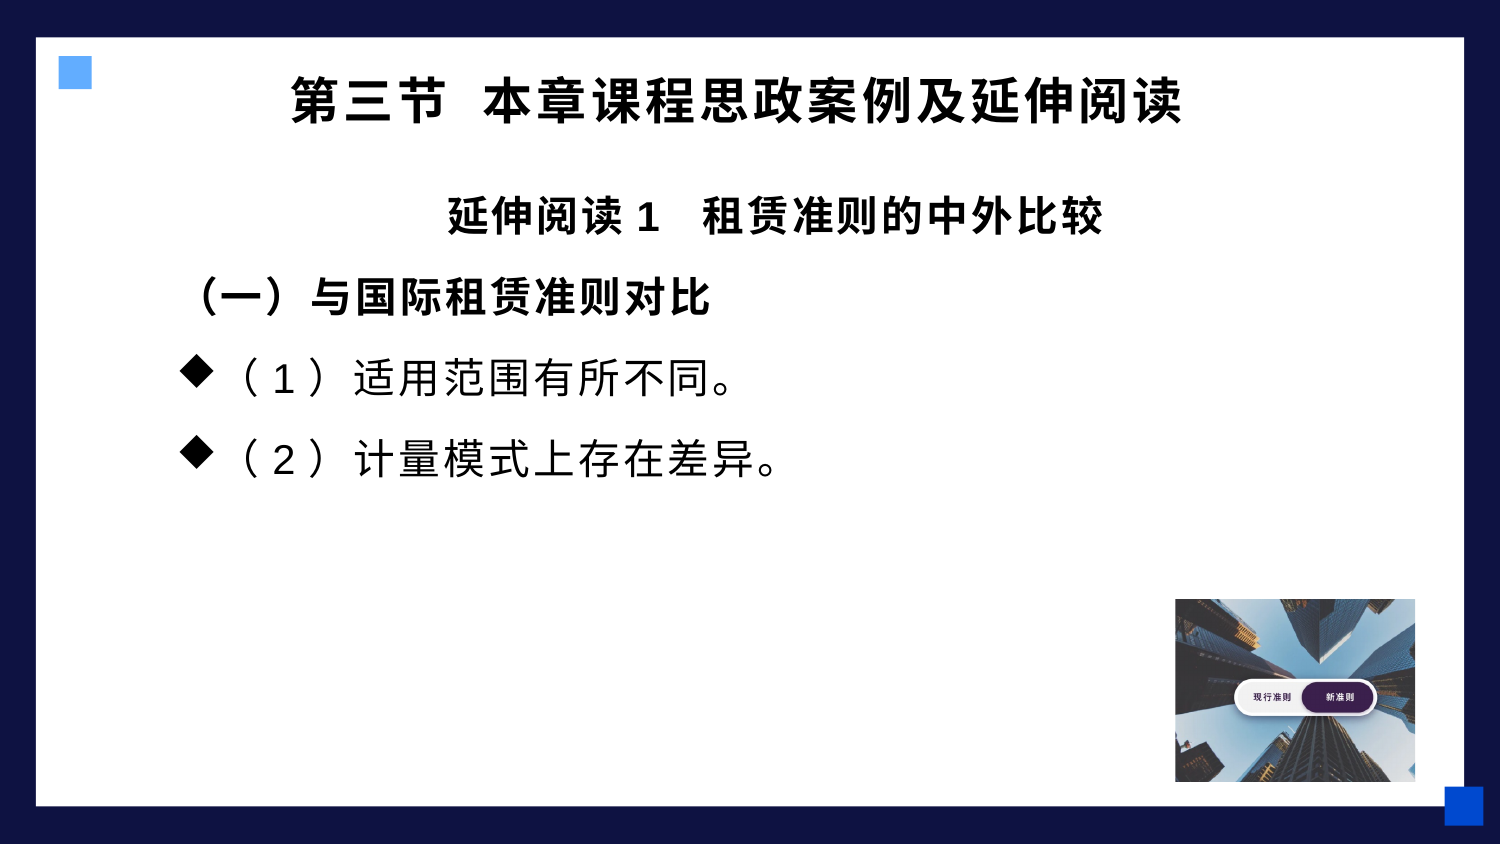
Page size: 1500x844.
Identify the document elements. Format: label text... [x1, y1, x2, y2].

title 第三节 本章课程思政案例及延伸阅读 [141, 48, 1327, 138]
list 延伸阅读1 租赁准则的中外比较 （一）与国际租赁准则对比 （1）适用范围有所不同。 （2）计量模式上存在差异。 [159, 179, 1388, 604]
picture [1175, 599, 1416, 782]
